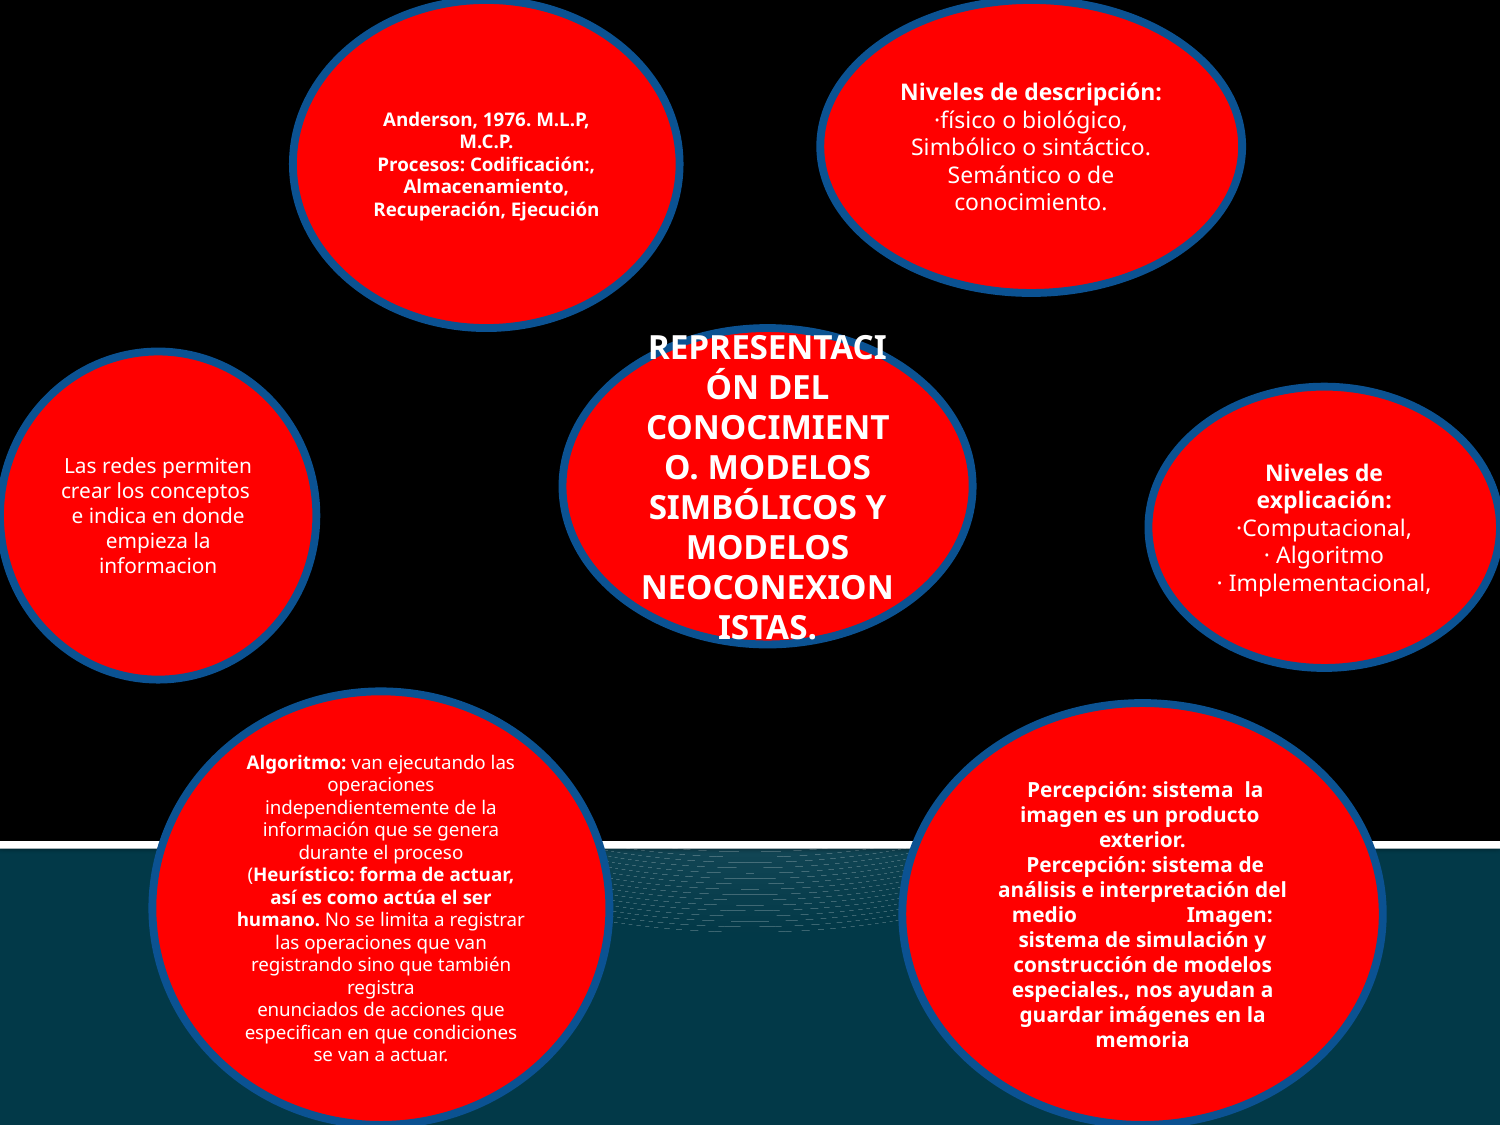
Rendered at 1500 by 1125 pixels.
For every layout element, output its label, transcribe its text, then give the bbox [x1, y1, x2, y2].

text_box Percepción: sistema la imagen es un producto exterior. Percepción: sistema de análisis e interpretación del medio Imagen: sistema de simulación y construcción de modelos especiales., nos ayudan a guardar imágenes en la memoria [898, 699, 1387, 1125]
text_box Niveles de explicación: ·Computacional, · Algoritmo · Implementacional, [1144, 382, 1500, 672]
text_box Algoritmo: van ejecutando las operaciones independientemente de la información que se genera durante el proceso (Heurístico: forma de actuar, así es como actúa el ser humano. No se limita a registrar las operaciones que van registrando sino que también registra enunciados de acciones que especifican en que condiciones se van a actuar. [148, 687, 614, 1125]
text_box Las redes permiten crear los conceptos e indica en donde empieza la informacion [0, 347, 321, 684]
text_box Niveles de descripción: ·físico o biológico, Simbólico o sintáctico. Semántico o de conocimiento. [816, 0, 1247, 297]
text_box Anderson, 1976. M.L.P, M.C.P. Procesos: Codificación:, Almacenamiento, Recuperación, Ejecución [288, 0, 684, 332]
text_box REPRESENTACIÓN DEL CONOCIMIENTO. MODELOS SIMBÓLICOS Y MODELOS NEOCONEXIONISTAS. [558, 324, 977, 649]
